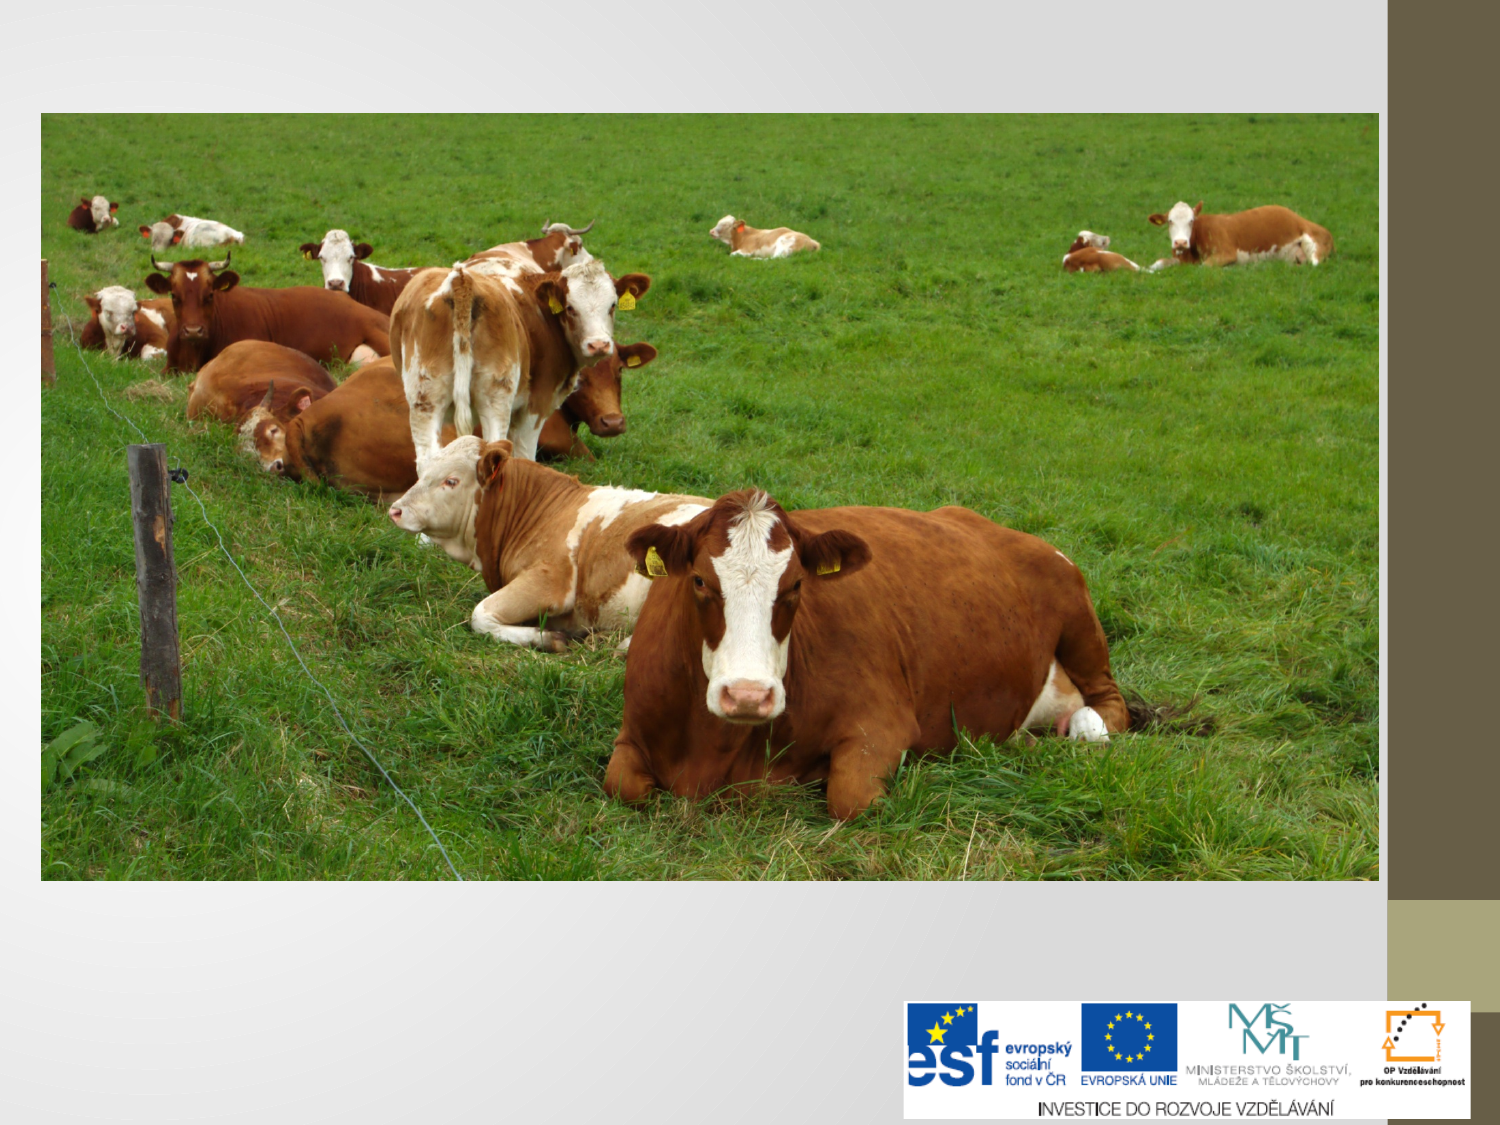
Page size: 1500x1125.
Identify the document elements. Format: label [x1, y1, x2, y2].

picture [40, 113, 1380, 882]
